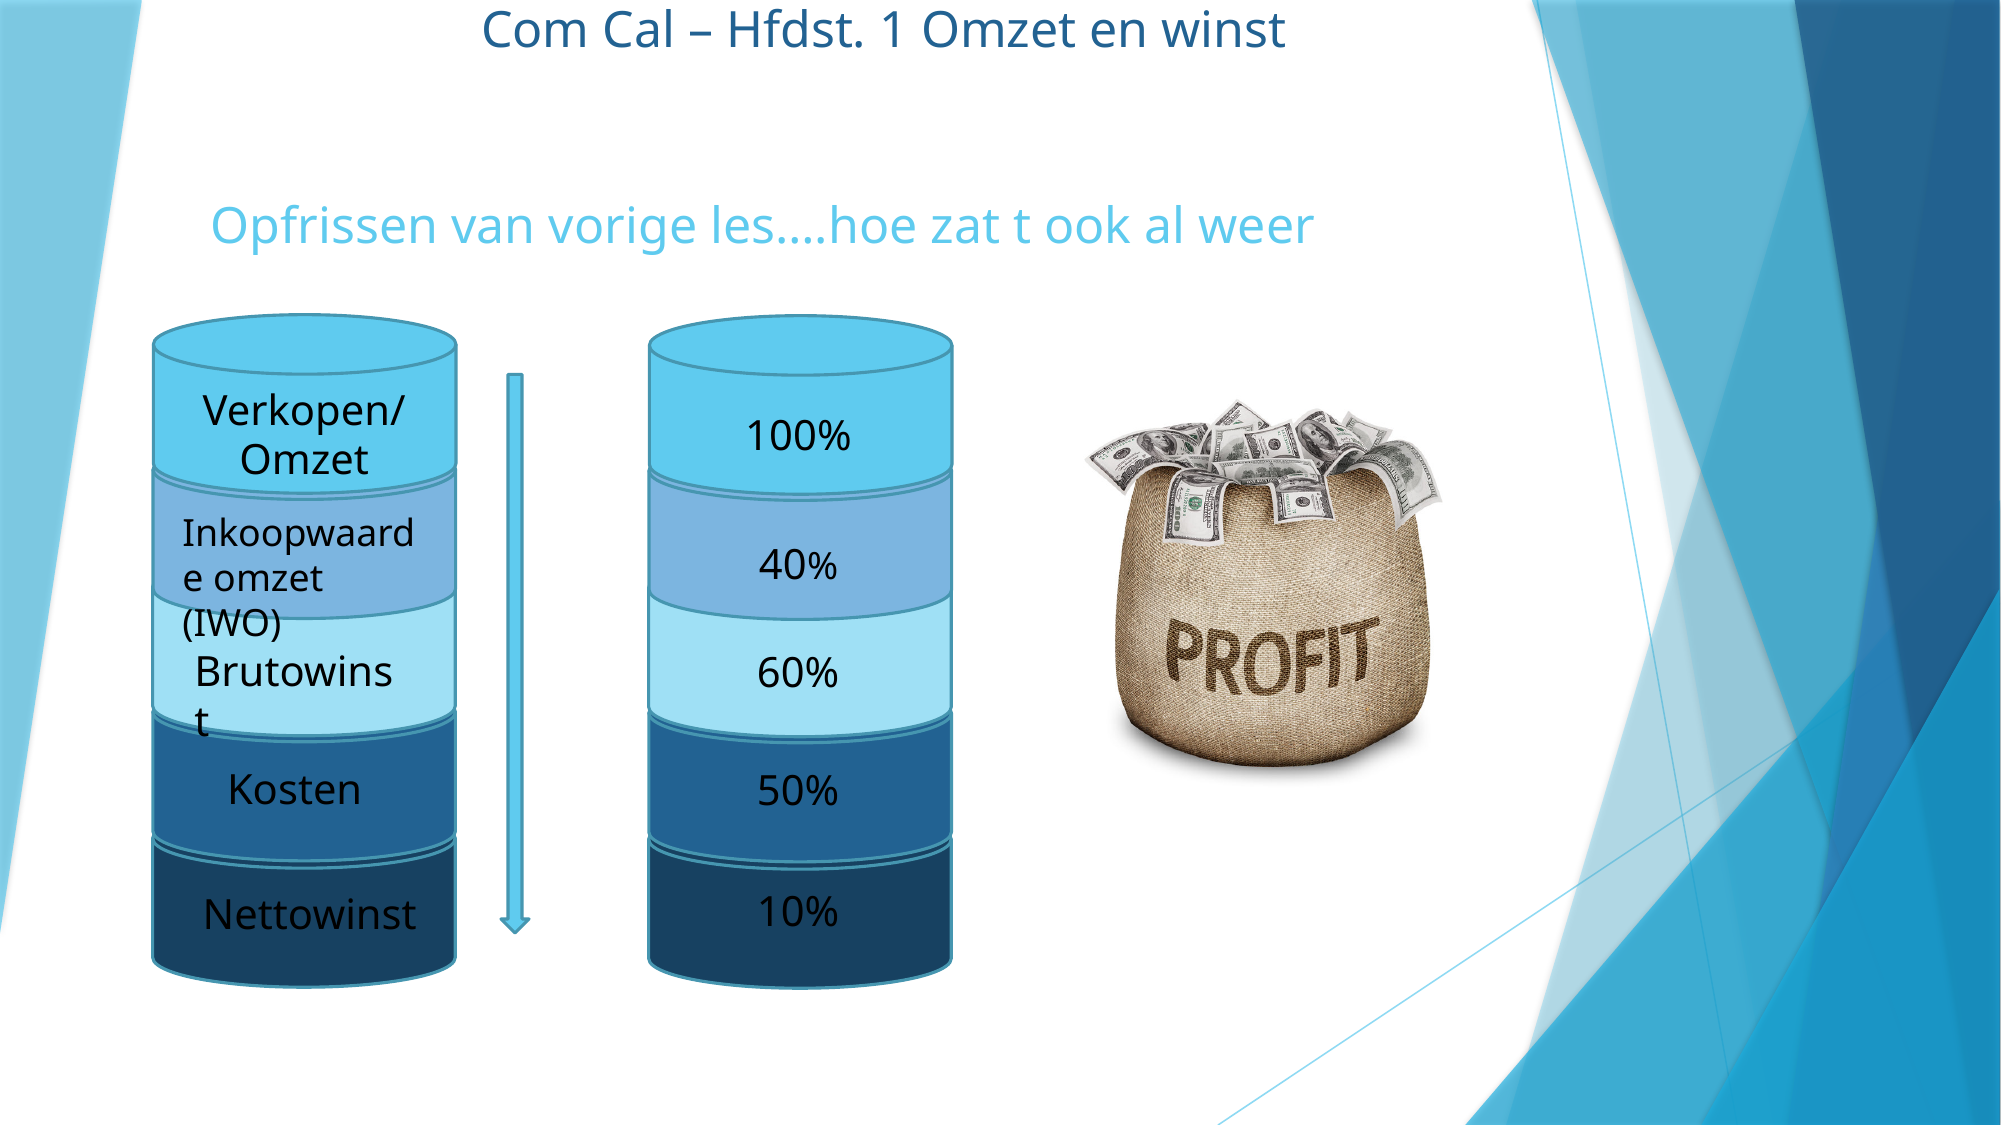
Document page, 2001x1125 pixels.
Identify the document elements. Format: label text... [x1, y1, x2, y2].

text_box [647, 468, 954, 621]
text_box [647, 836, 953, 990]
text_box [151, 835, 457, 989]
text_box [647, 592, 953, 739]
text_box [413, 593, 457, 729]
text_box Brutowinst [179, 652, 413, 752]
text_box Kosten [178, 755, 411, 821]
text_box [151, 467, 458, 605]
text_box [499, 372, 531, 935]
text_box [647, 710, 954, 864]
text_box Opfrissen van vorige les….hoe zat t ook al weer [195, 186, 1545, 262]
text_box [151, 313, 458, 485]
text_box [151, 591, 179, 725]
text_box Inkoopwaarde omzet (IWO) [167, 501, 438, 652]
text_box 100% [682, 400, 915, 466]
text_box Nettowinst [187, 880, 443, 946]
text_box [230, 491, 379, 495]
text_box Com Cal – Hfdst. 1 Omzet en winst [0, 0, 1769, 66]
text_box 50% [681, 756, 915, 822]
text_box Verkopen/Omzet [187, 375, 421, 491]
text_box 60% [681, 638, 915, 704]
text_box [647, 314, 954, 496]
text_box 40% [663, 531, 934, 596]
picture [983, 275, 1560, 862]
text_box 10% [690, 877, 907, 943]
text_box [151, 709, 457, 863]
